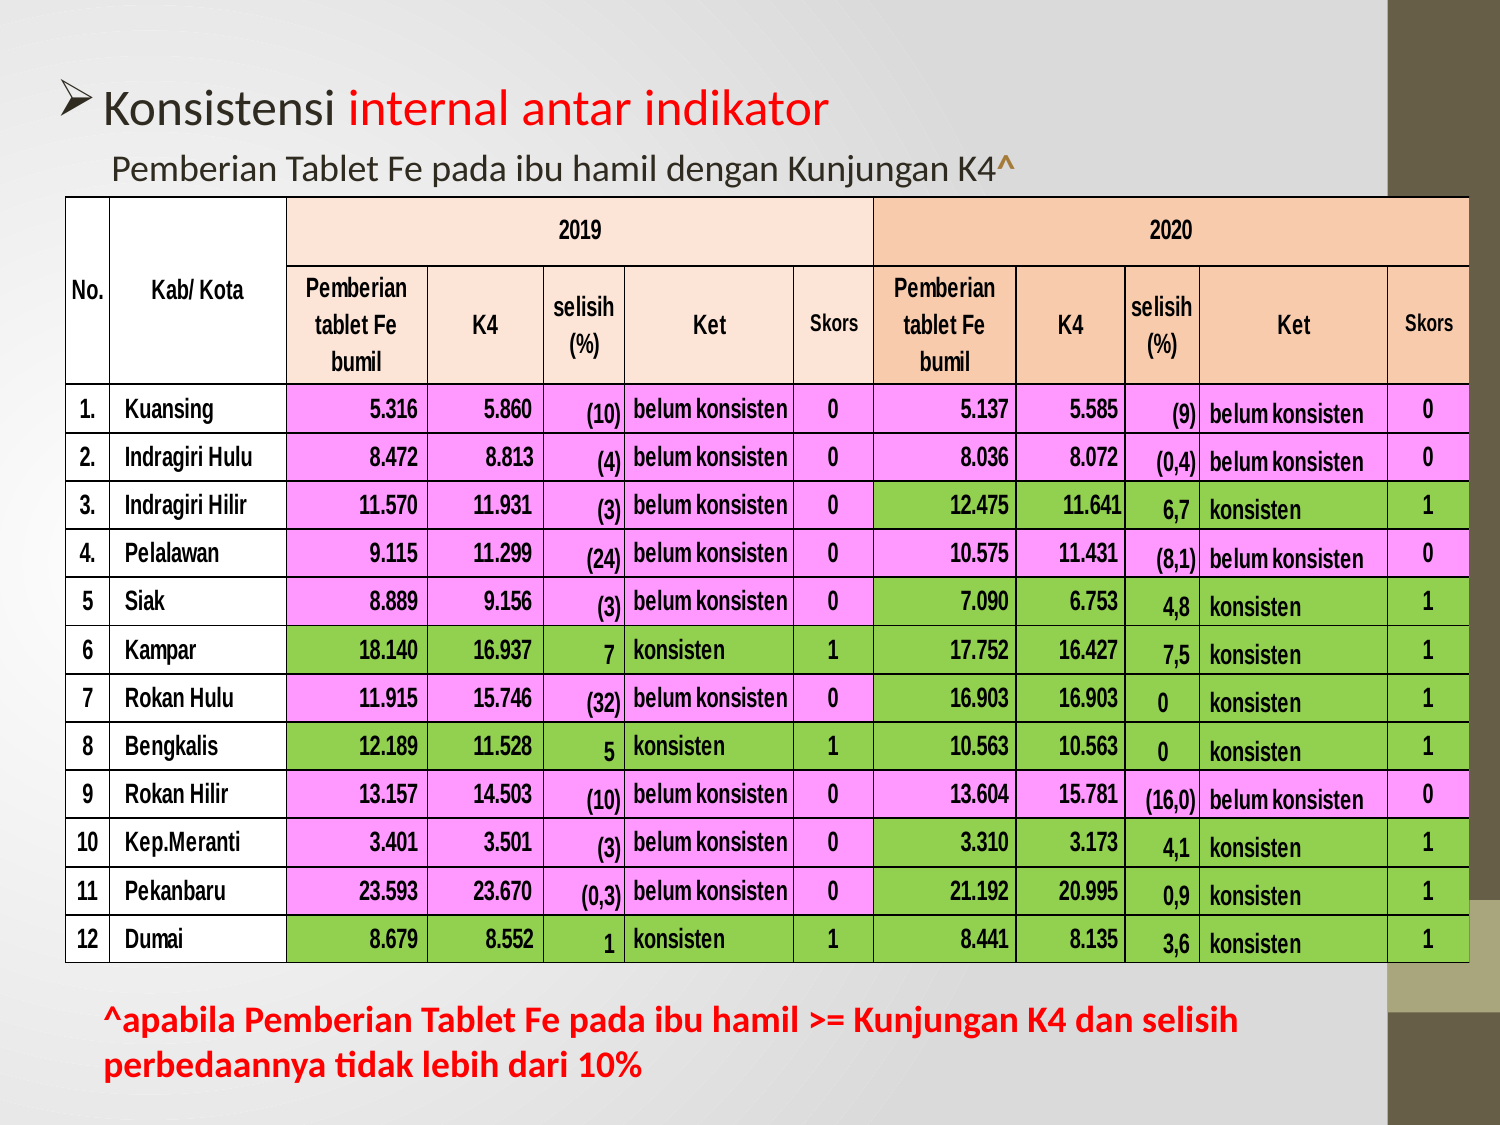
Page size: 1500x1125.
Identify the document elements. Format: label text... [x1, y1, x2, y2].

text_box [64, 195, 1472, 965]
text_box Konsistensi internal antar indikator Pemberian Tablet Fe pada ibu hamil dengan Kunjungan K4^ [41, 66, 1424, 197]
text_box ^apabila Pemberian Tablet Fe pada ibu hamil >= Kunjungan K4 dan selisih perbedaannya tidak lebih dari 10% [88, 987, 1471, 1093]
